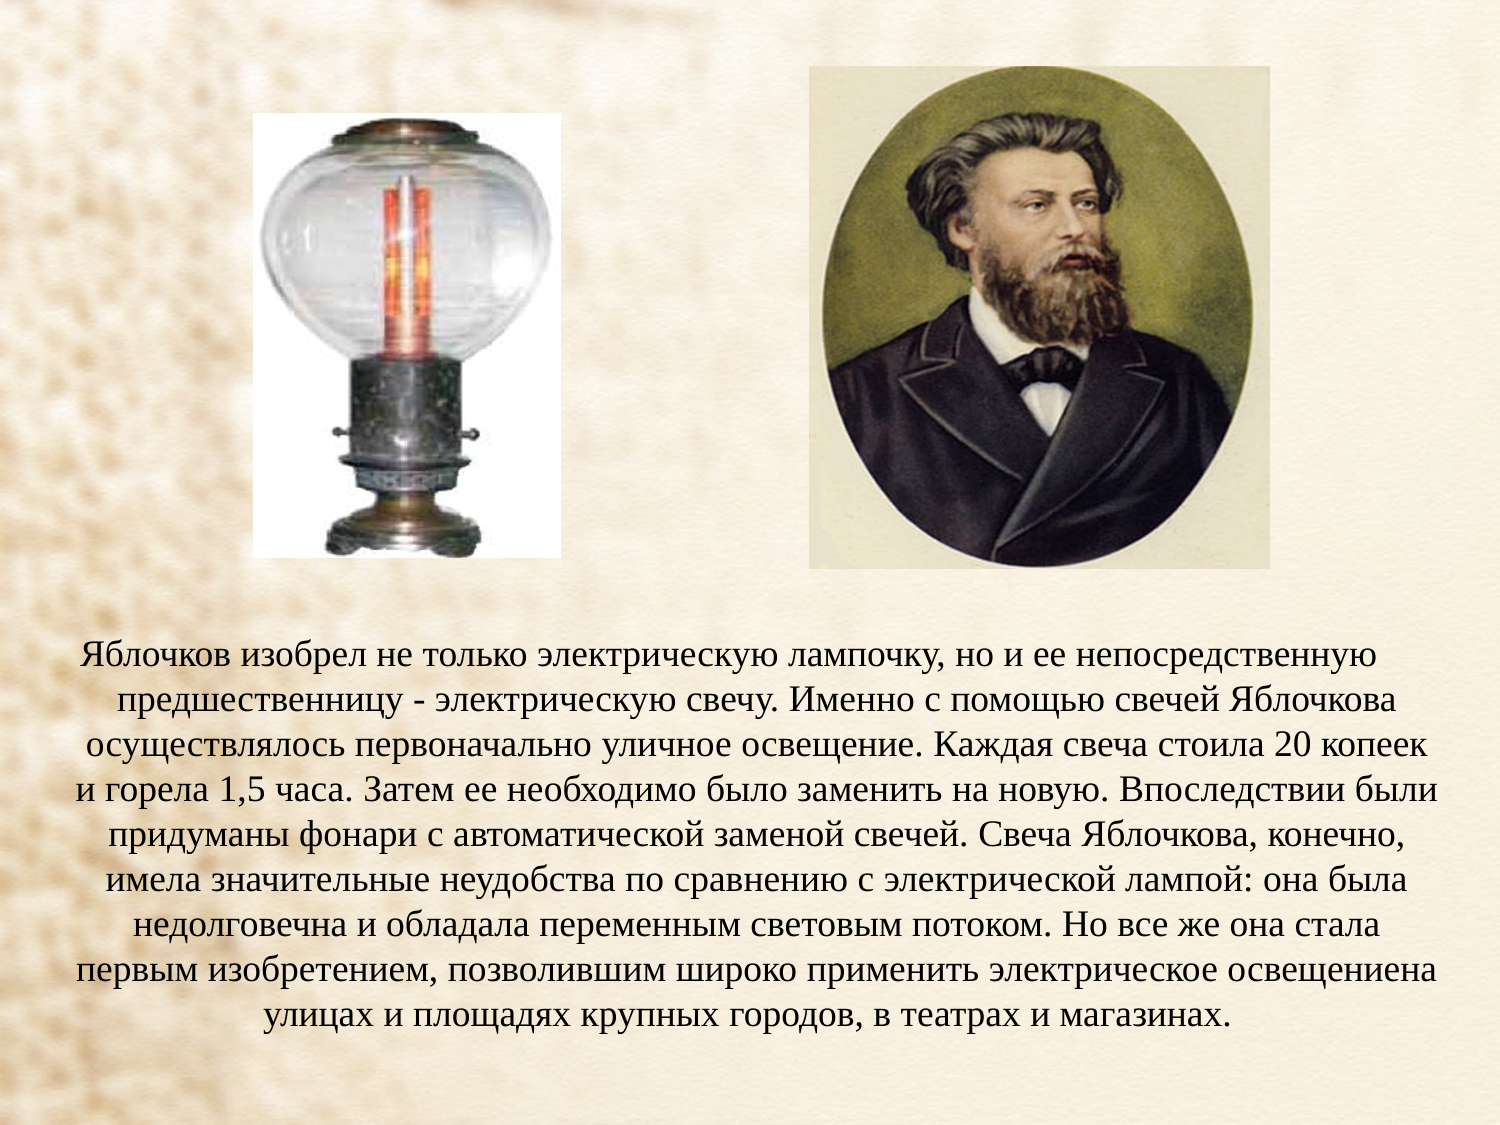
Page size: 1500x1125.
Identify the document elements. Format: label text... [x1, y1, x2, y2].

picture [0, 0, 1500, 1125]
list Яблочков изобрел не только электрическую лампочку, но и ее непосредственную предшественницу - электрическую свечу. Именно с помощью свечей Яблочкова осуществлялось первоначально уличное освещение. Каждая свеча стоила 20 копеек и горела 1,5 часа. Затем ее необходимо было заменить на новую. Впоследствии были придуманы фонари с автоматической заменой свечей. Свеча Яблочкова, конечно, имела значительные неудобства по сравнению с электрической лампой: она была недолговечна и обладала переменным световым потоком. Но все же она стала первым изобретением, позволившим широко применить электрическое освещениена улицах и площадях крупных городов, в театрах и магазинах. [0, 621, 1459, 1125]
